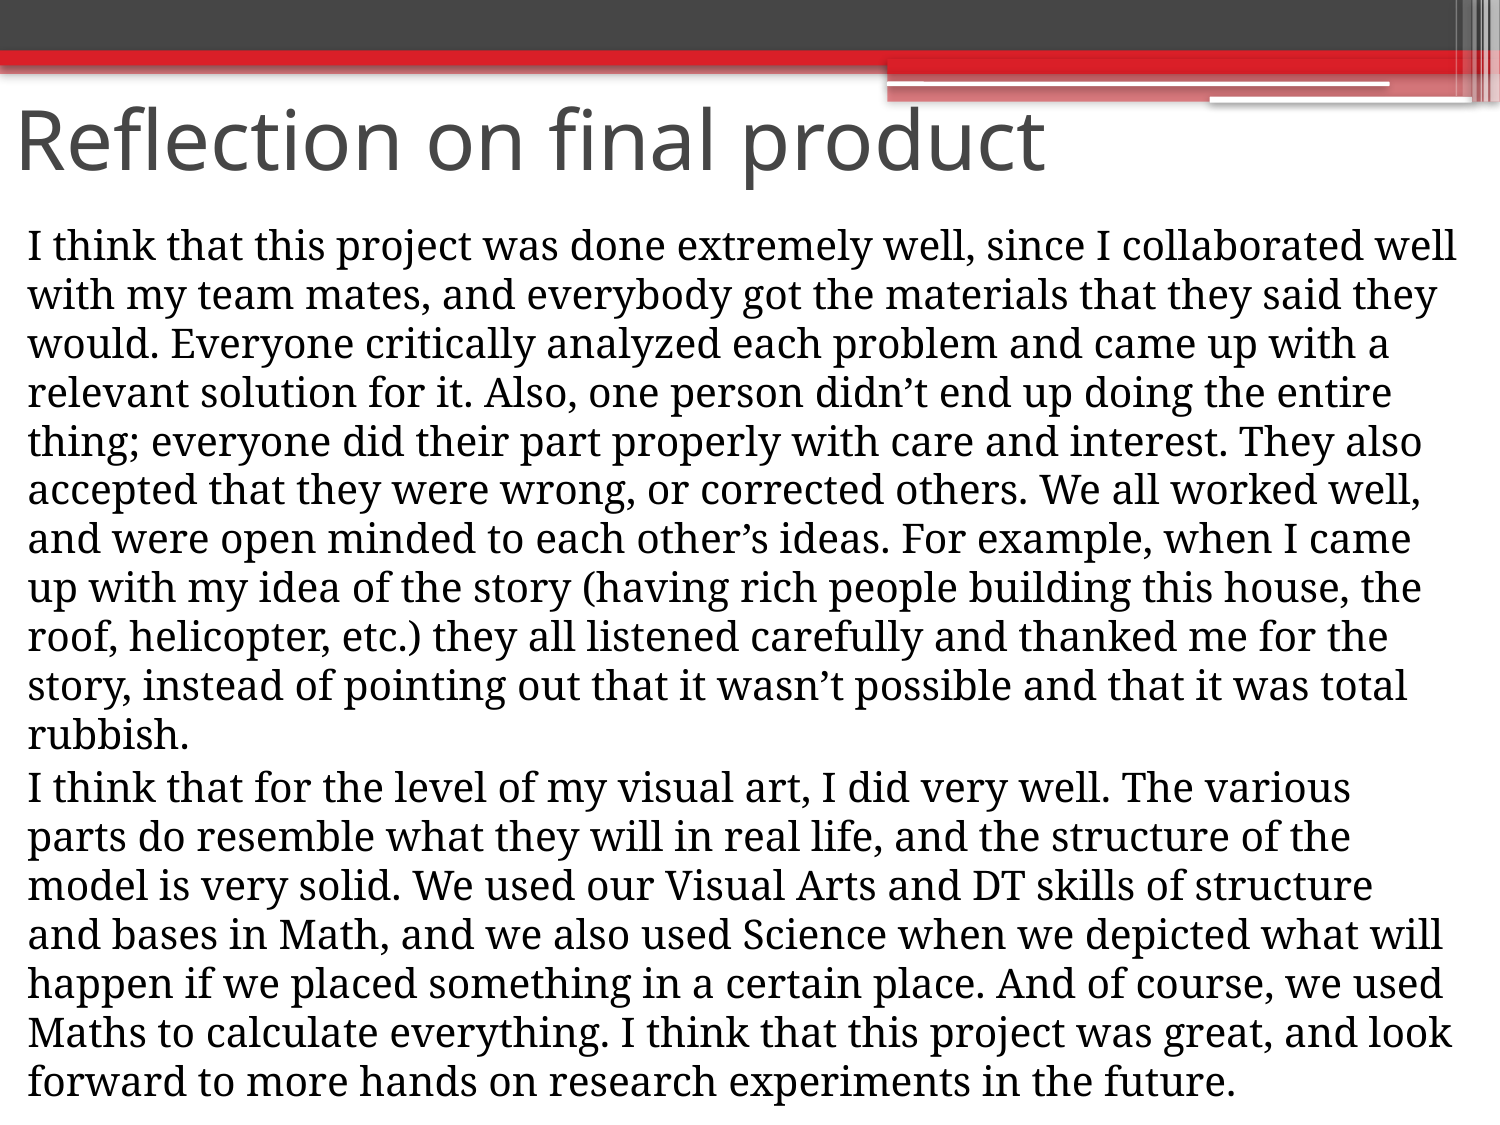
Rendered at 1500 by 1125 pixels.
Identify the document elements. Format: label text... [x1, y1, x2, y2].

title Reflection on final product [0, 50, 1350, 225]
list I think that this project was done extremely well, since I collaborated well with my team mates, and everybody got the materials that they said they would. Everyone critically analyzed each problem and came up with a relevant solution for it. Also, one person didn’t end up doing the entire thing; everyone did their part properly with care and interest. They also accepted that they were wrong, or corrected others. We all worked well, and were open minded to each other’s ideas. For example, when I came up with my idea of the story (having rich people building this house, the roof, helicopter, etc.) they all listened carefully and thanked me for the story, instead of pointing out that it wasn’t possible and that it was total rubbish. I think that for the level of my visual art, I did very well. The various parts do resemble what they will in real life, and the structure of the model is very solid. We used our Visual Arts and DT skills of structure and bases in Math, and we also used Science when we depicted what will happen if we placed something in a certain place. And of course, we used Maths to calculate everything. I think that this project was great, and look forward to more hands on research experiments in the future. [12, 212, 1475, 1113]
